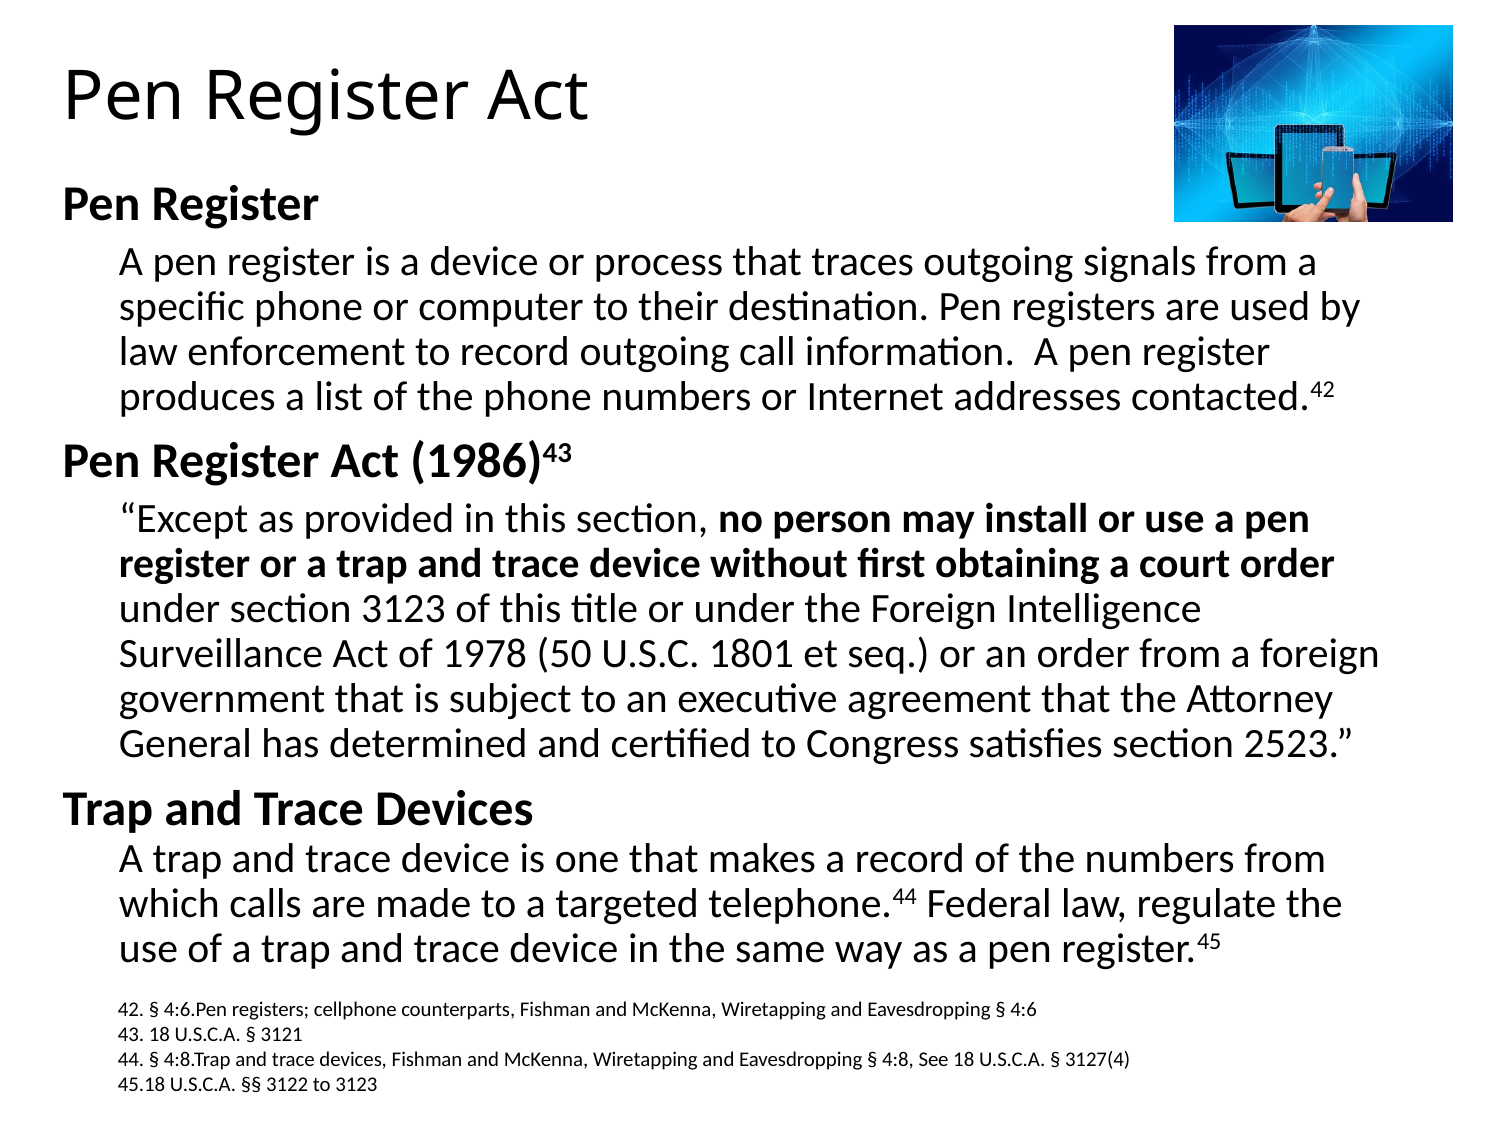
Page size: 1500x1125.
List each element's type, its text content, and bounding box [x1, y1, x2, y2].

picture [1252, 116, 1269, 121]
list Pen Register A pen register is a device or process that traces outgoing signals from a specific phone or computer to their destination. Pen registers are used by law enforcement to record outgoing call information. A pen register produces a list of the phone numbers or Internet addresses contacted.42 Pen Register Act (1986)43 “Except as provided in this section, no person may install or use a pen register or a trap and trace device without first obtaining a court order under section 3123 of this title or under the Foreign Intelligence Surveillance Act of 1978 (50 U.S.C. 1801 et seq.) or an order from a foreign government that is subject to an executive agreement that the Attorney General has determined and certified to Congress satisfies section 2523.” Trap and Trace Devices A trap and trace device is one that makes a record of the numbers from which calls are made to a targeted telephone.44 Federal law, regulate the use of a trap and trace device in the same way as a pen register.45 [47, 169, 1398, 956]
title Pen Register Act [47, 41, 1174, 154]
picture [1253, 125, 1263, 131]
picture [1364, 116, 1379, 120]
picture [1361, 125, 1368, 131]
picture [1237, 126, 1249, 131]
text_box 42. § 4:6.Pen registers; cellphone counterparts, Fishman and McKenna, Wiretapping and Eavesdropping § 4:6 43. 18 U.S.C.A. § 3121 44. § 4:8.Trap and trace devices, Fishman and McKenna, Wiretapping and Eavesdropping § 4:8, See 18 U.S.C.A. § 3127(4) 45.18 U.S.C.A. §§ 3122 to 3123 [103, 988, 1397, 1104]
picture [1174, 25, 1453, 222]
